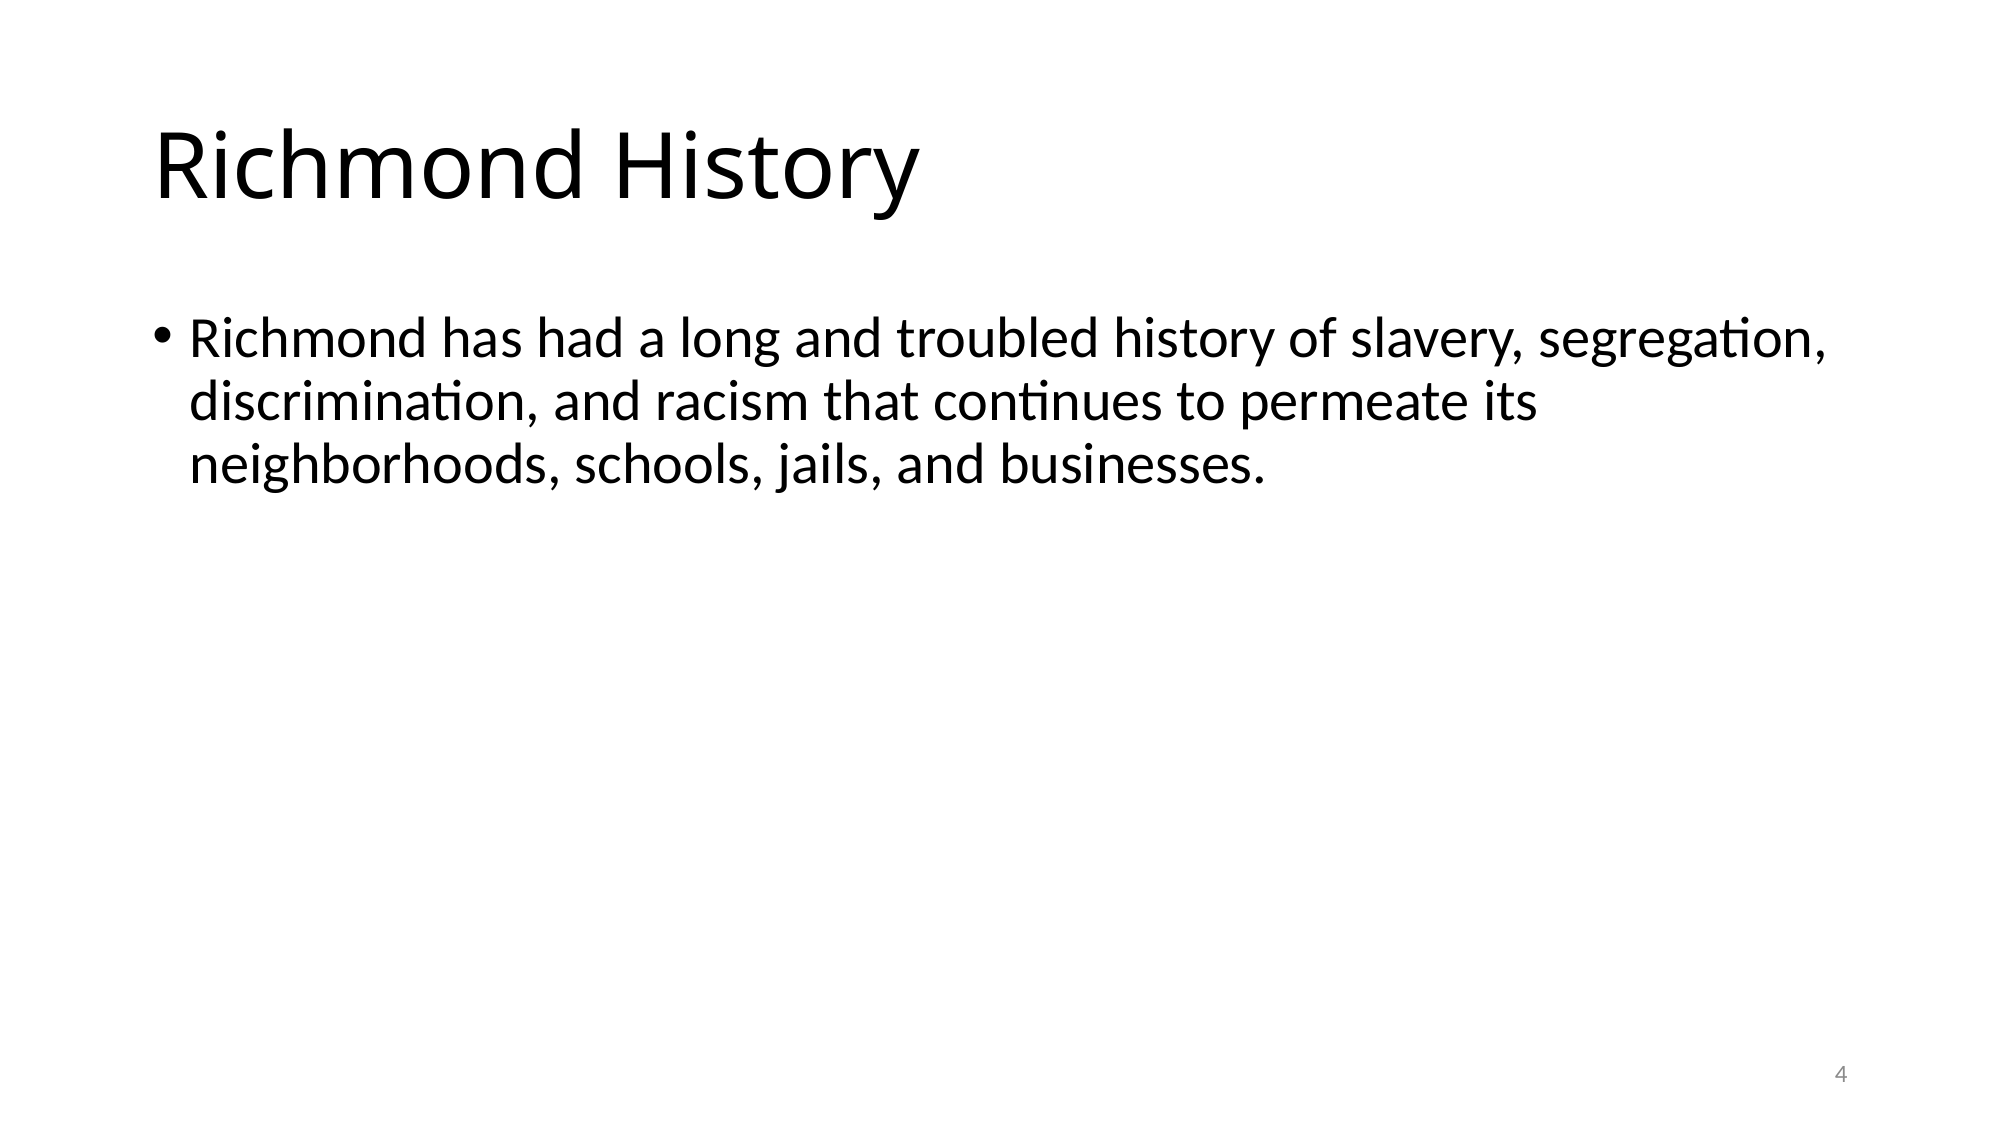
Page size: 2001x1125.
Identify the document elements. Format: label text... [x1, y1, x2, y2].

title Richmond History [137, 59, 1863, 278]
slide_number 4 [1412, 1042, 1863, 1103]
list Richmond has had a long and troubled history of slavery, segregation, discrimination, and racism that continues to permeate its neighborhoods, schools, jails, and businesses. [137, 299, 1863, 1014]
